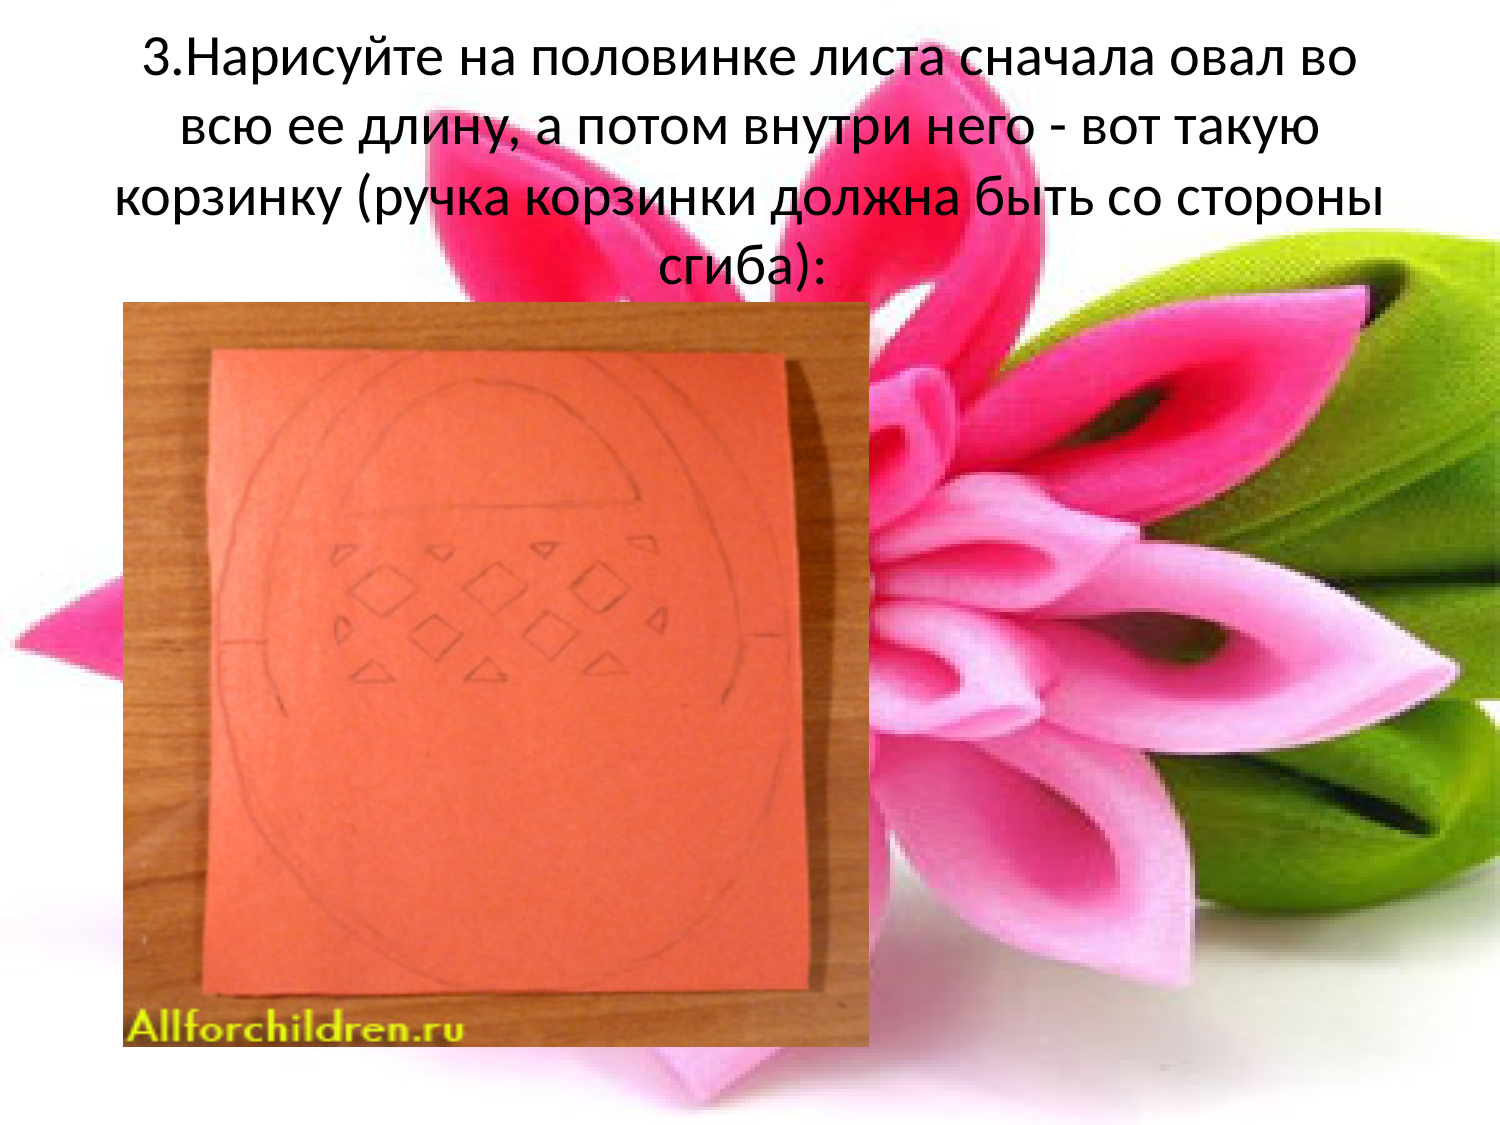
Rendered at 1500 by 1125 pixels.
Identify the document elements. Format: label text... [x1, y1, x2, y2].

picture [0, 0, 1500, 1125]
title 3.Нарисуйте на половинке листа сначала овал во всю ее длину, а потом внутри него - вот такую корзинку (ручка корзинки должна быть со стороны сгиба): [75, 45, 1425, 339]
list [123, 302, 869, 1048]
